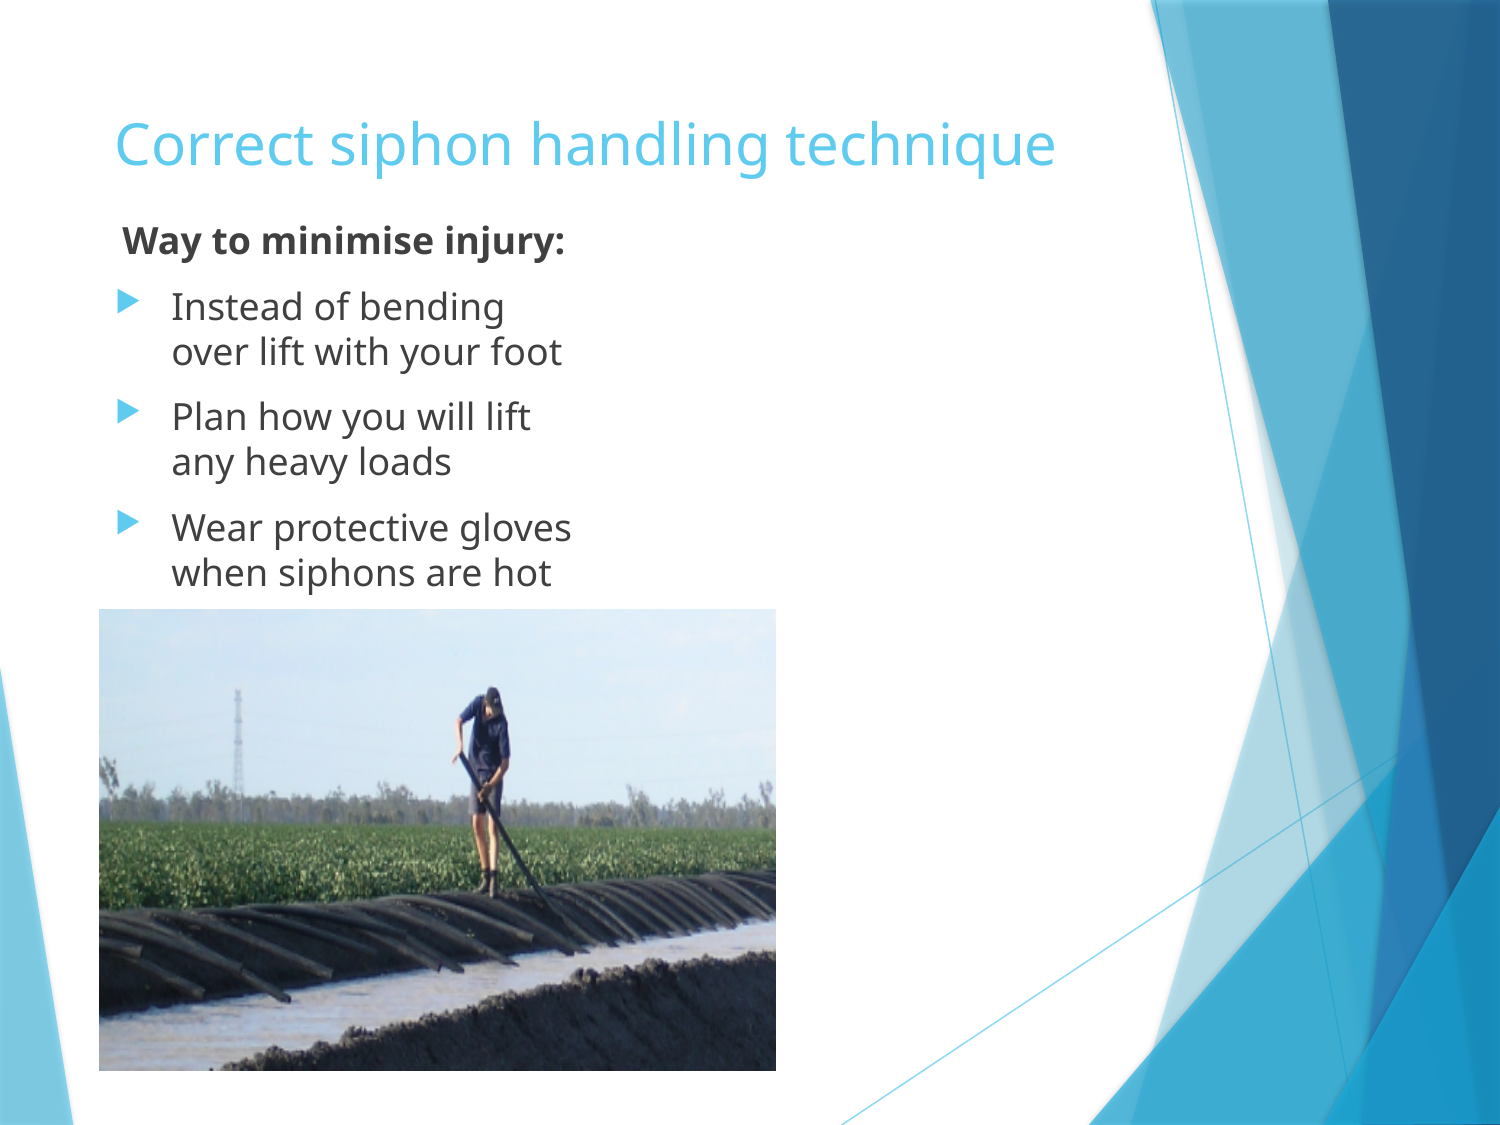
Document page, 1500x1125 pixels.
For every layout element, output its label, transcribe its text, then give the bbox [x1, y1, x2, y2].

list Way to minimise injury: Instead of bending over lift with your foot Plan how you will lift any heavy loads Wear protective gloves when siphons are hot [99, 209, 609, 609]
title Correct siphon handling technique [99, 99, 1142, 317]
picture [99, 609, 777, 1071]
